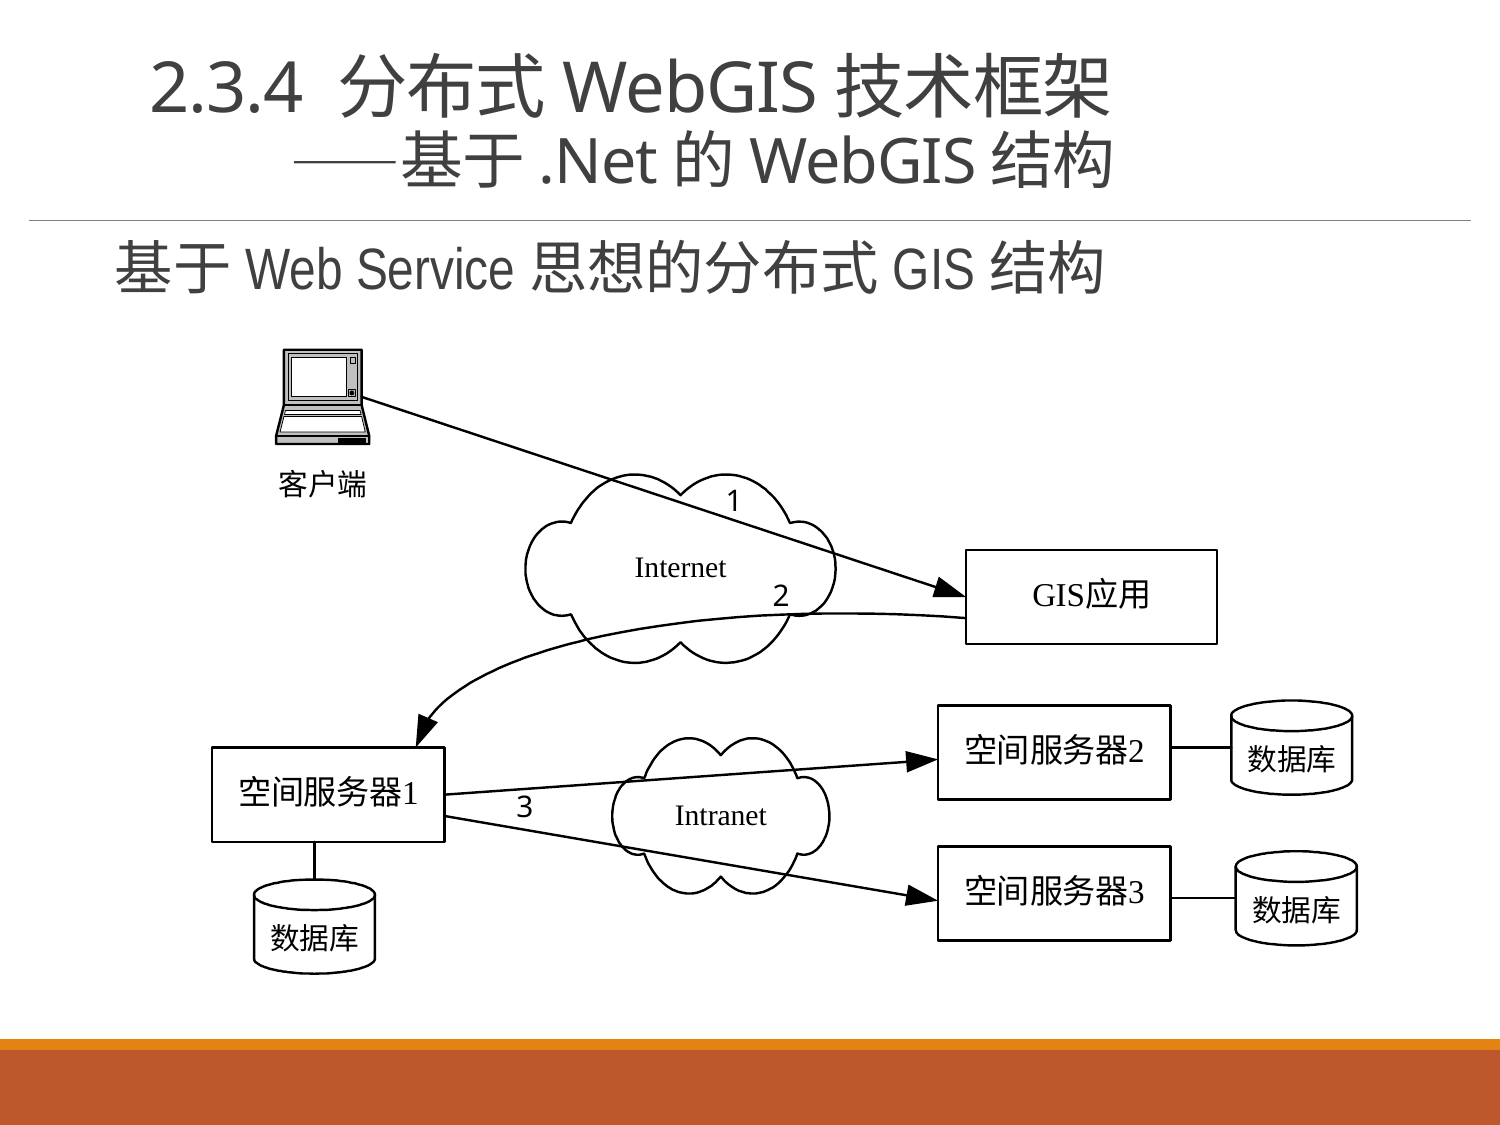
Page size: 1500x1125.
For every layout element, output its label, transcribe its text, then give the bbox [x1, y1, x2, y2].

list 基于Web Service思想的分布式GIS结构 [100, 389, 1469, 1094]
title 2.3.4 分布式WebGIS技术框架 ——基于.Net的WebGIS结构 [134, 47, 1373, 206]
list 基于Web Service思想的分布式GIS结构 [100, 231, 1469, 388]
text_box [178, 326, 1373, 1000]
